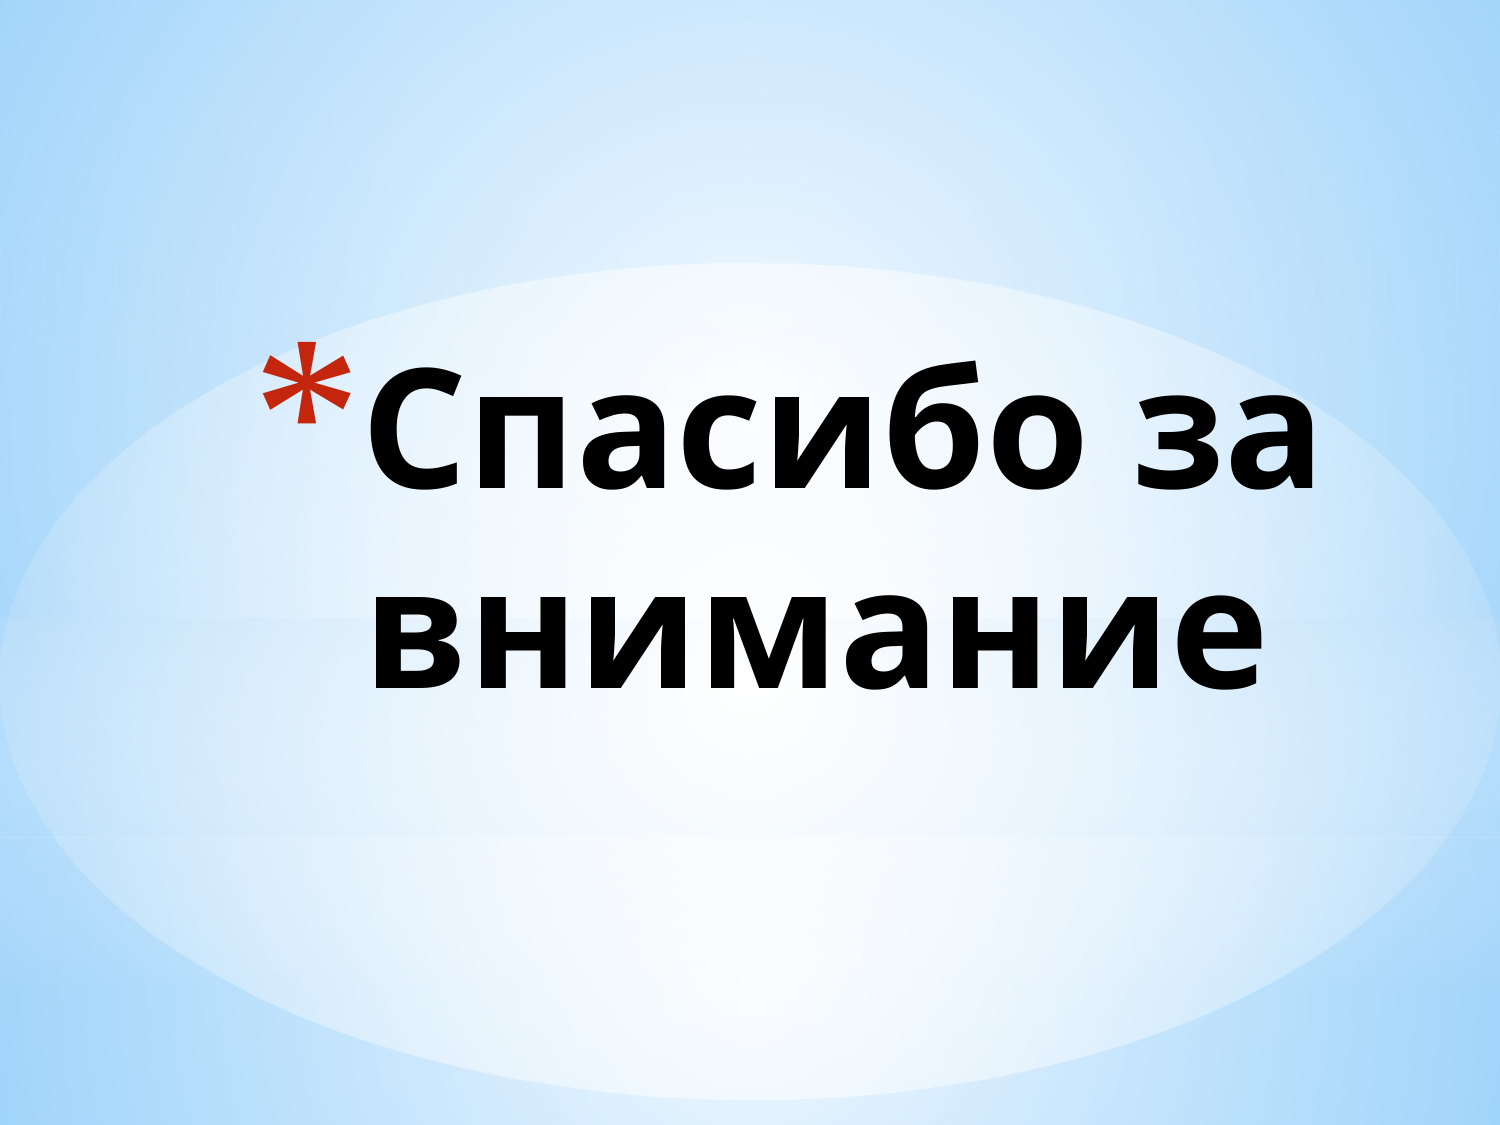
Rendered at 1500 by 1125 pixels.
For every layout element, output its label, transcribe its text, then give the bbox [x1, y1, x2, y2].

title Спасибо за внимание [218, 314, 1363, 905]
